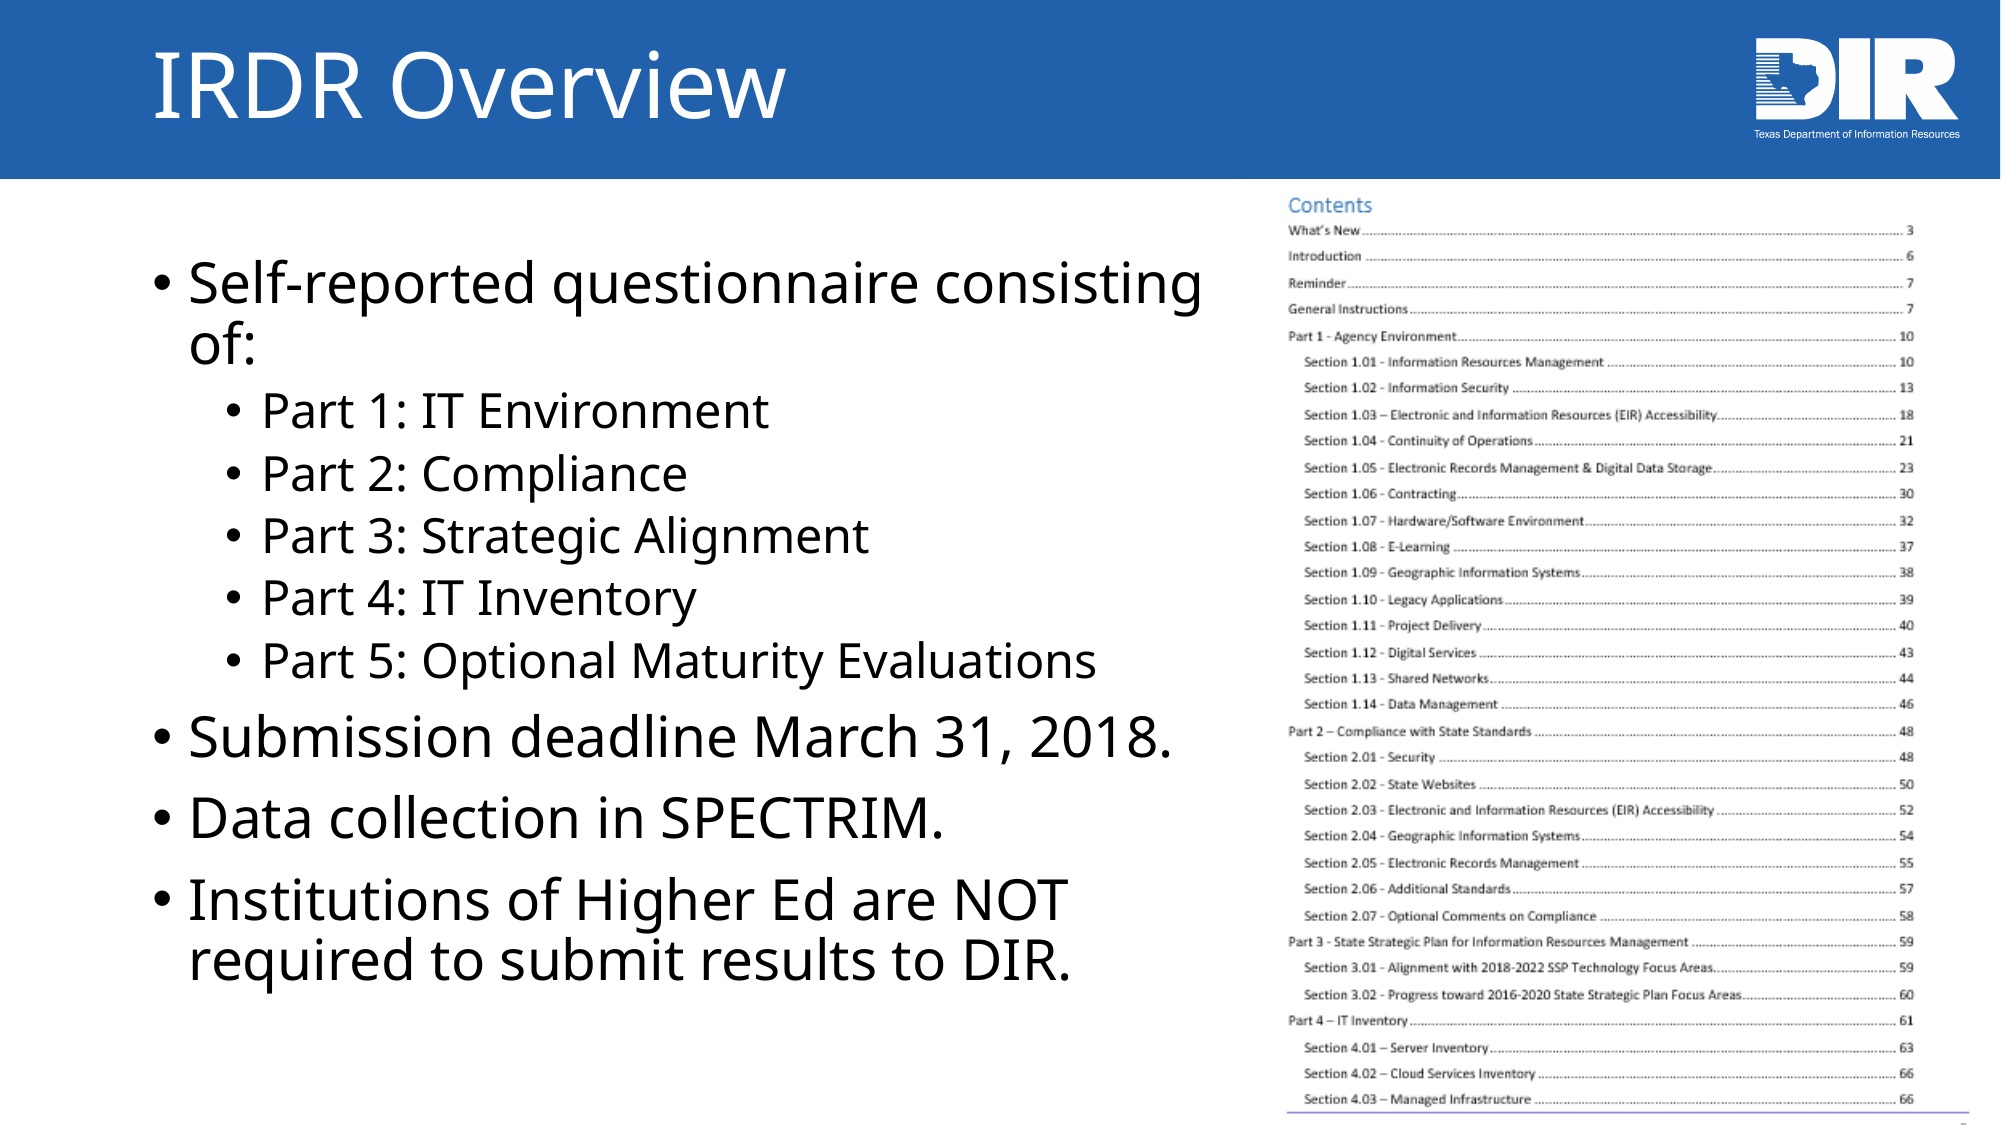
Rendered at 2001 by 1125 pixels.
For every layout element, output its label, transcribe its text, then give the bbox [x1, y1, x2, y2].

title IRDR Overview [137, 0, 1863, 179]
picture [0, 0, 2001, 1125]
list Self-reported questionnaire consisting of: Part 1: IT Environment Part 2: Compliance Part 3: Strategic Alignment Part 4: IT Inventory Part 5: Optional Maturity Evaluations Submission deadline March 31, 2018. Data collection in SPECTRIM. Institutions of Higher Ed are NOT required to submit results to DIR. [137, 247, 1223, 1014]
